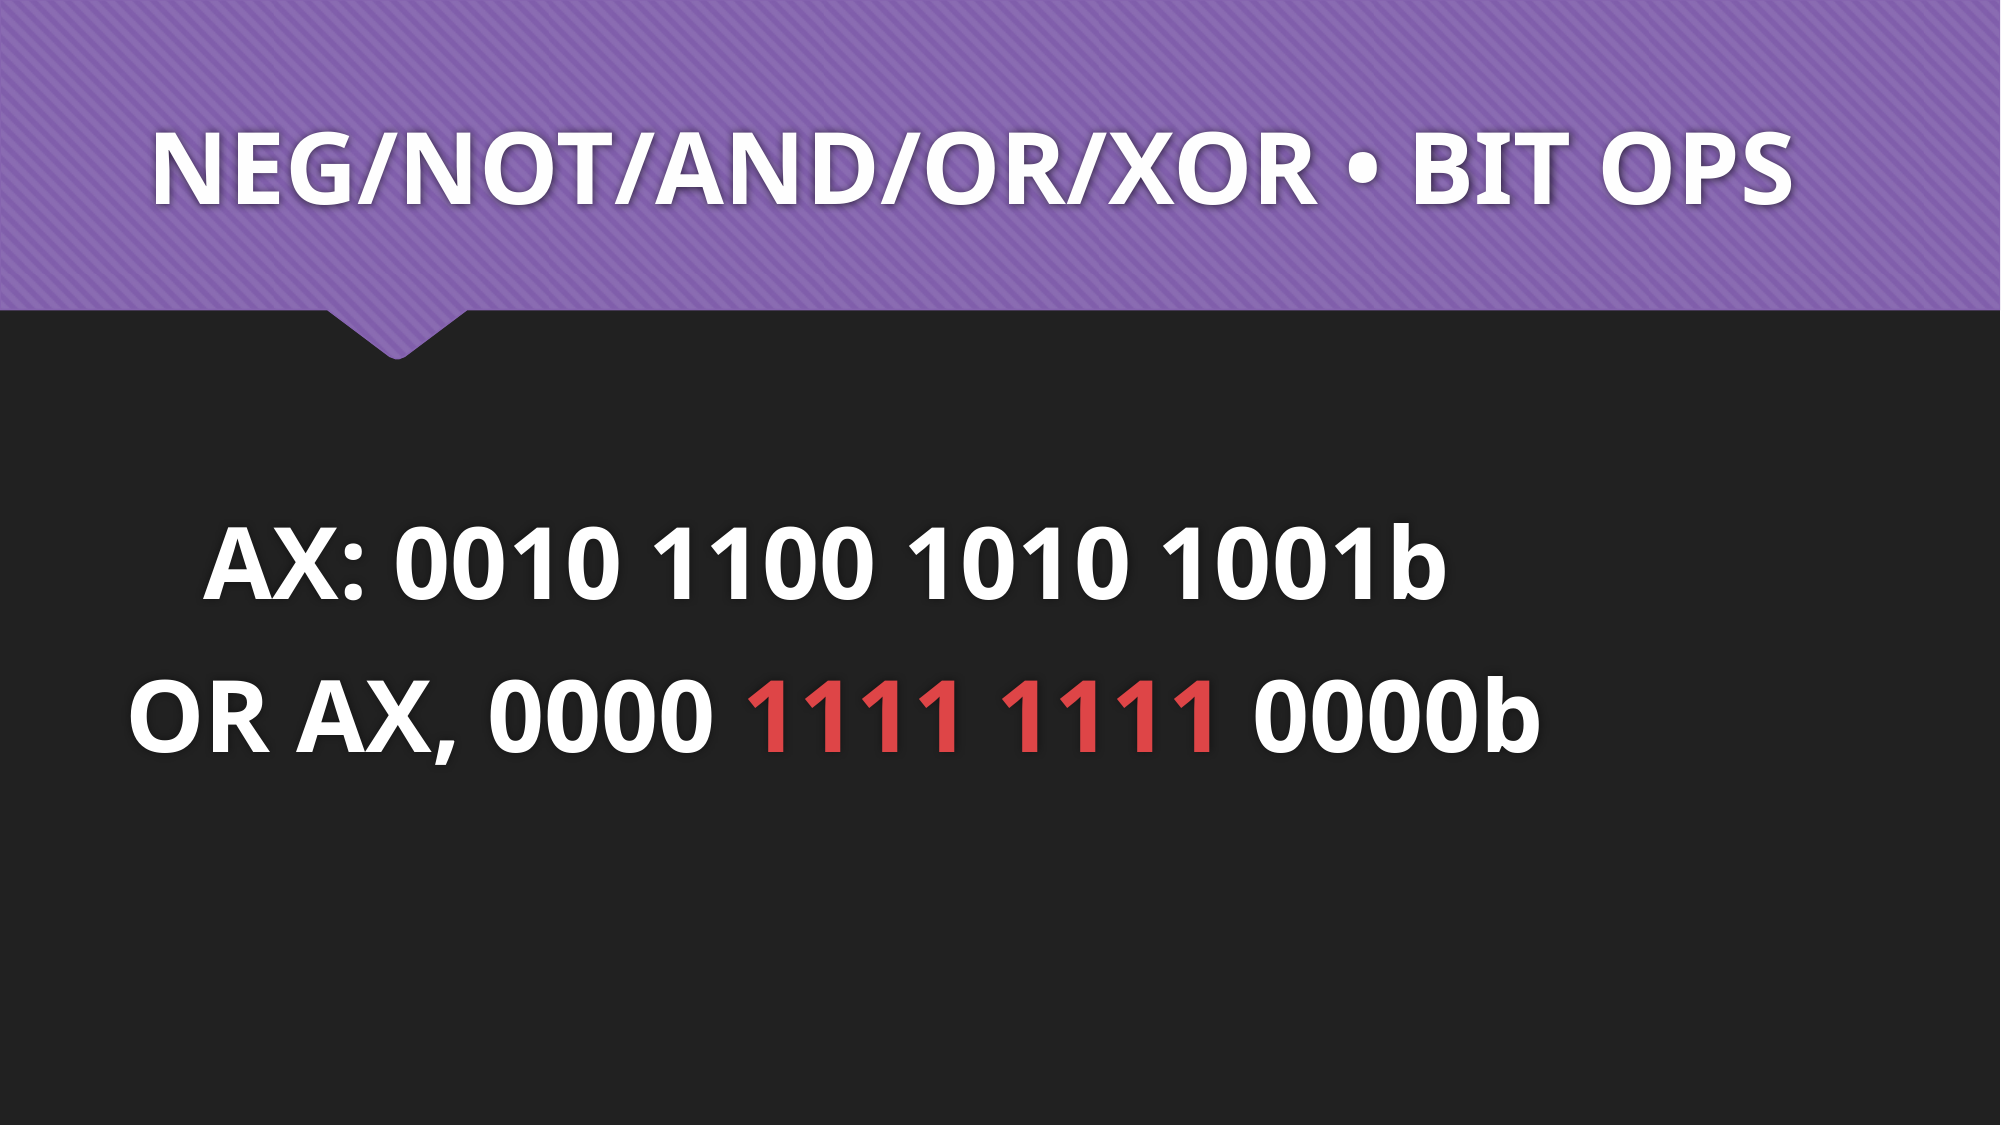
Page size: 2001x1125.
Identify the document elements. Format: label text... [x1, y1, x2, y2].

title NEG/NOT/AND/OR/XOR • BIT OPS [132, 73, 1868, 233]
list AX: 0010 1100 1010 1001b OR AX, 0000 1111 1111 0000b [84, 364, 1919, 1060]
